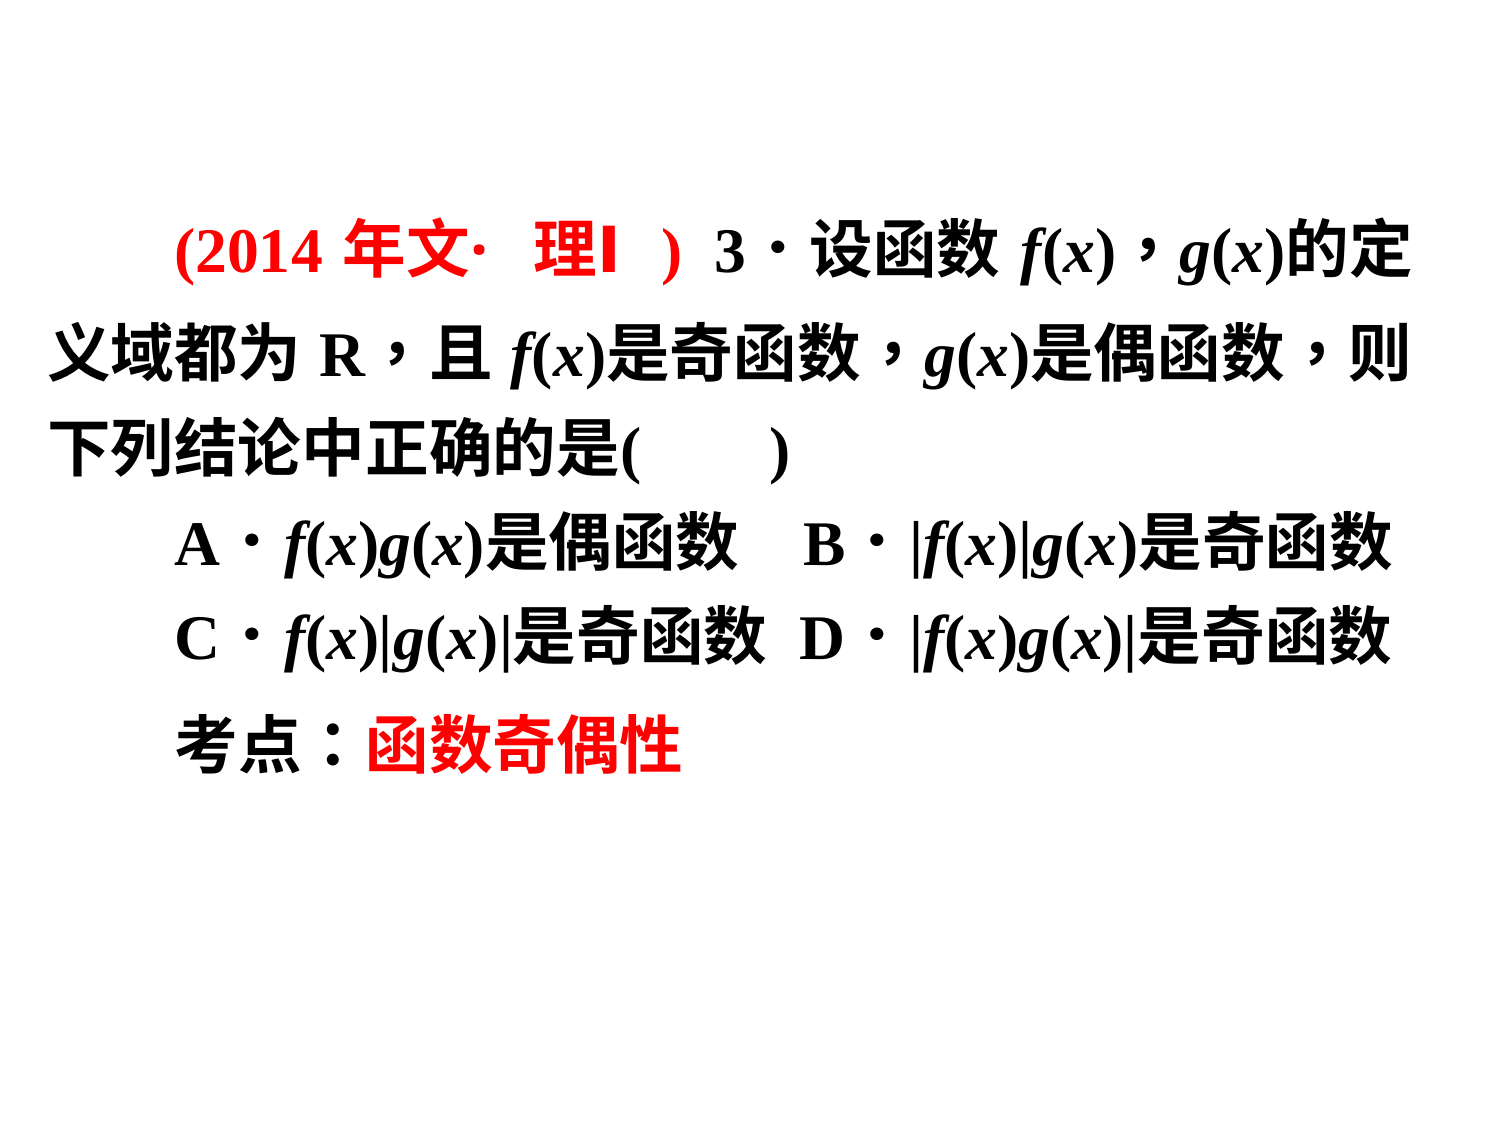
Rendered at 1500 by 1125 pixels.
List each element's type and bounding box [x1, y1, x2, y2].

text_box [46, 188, 1417, 814]
